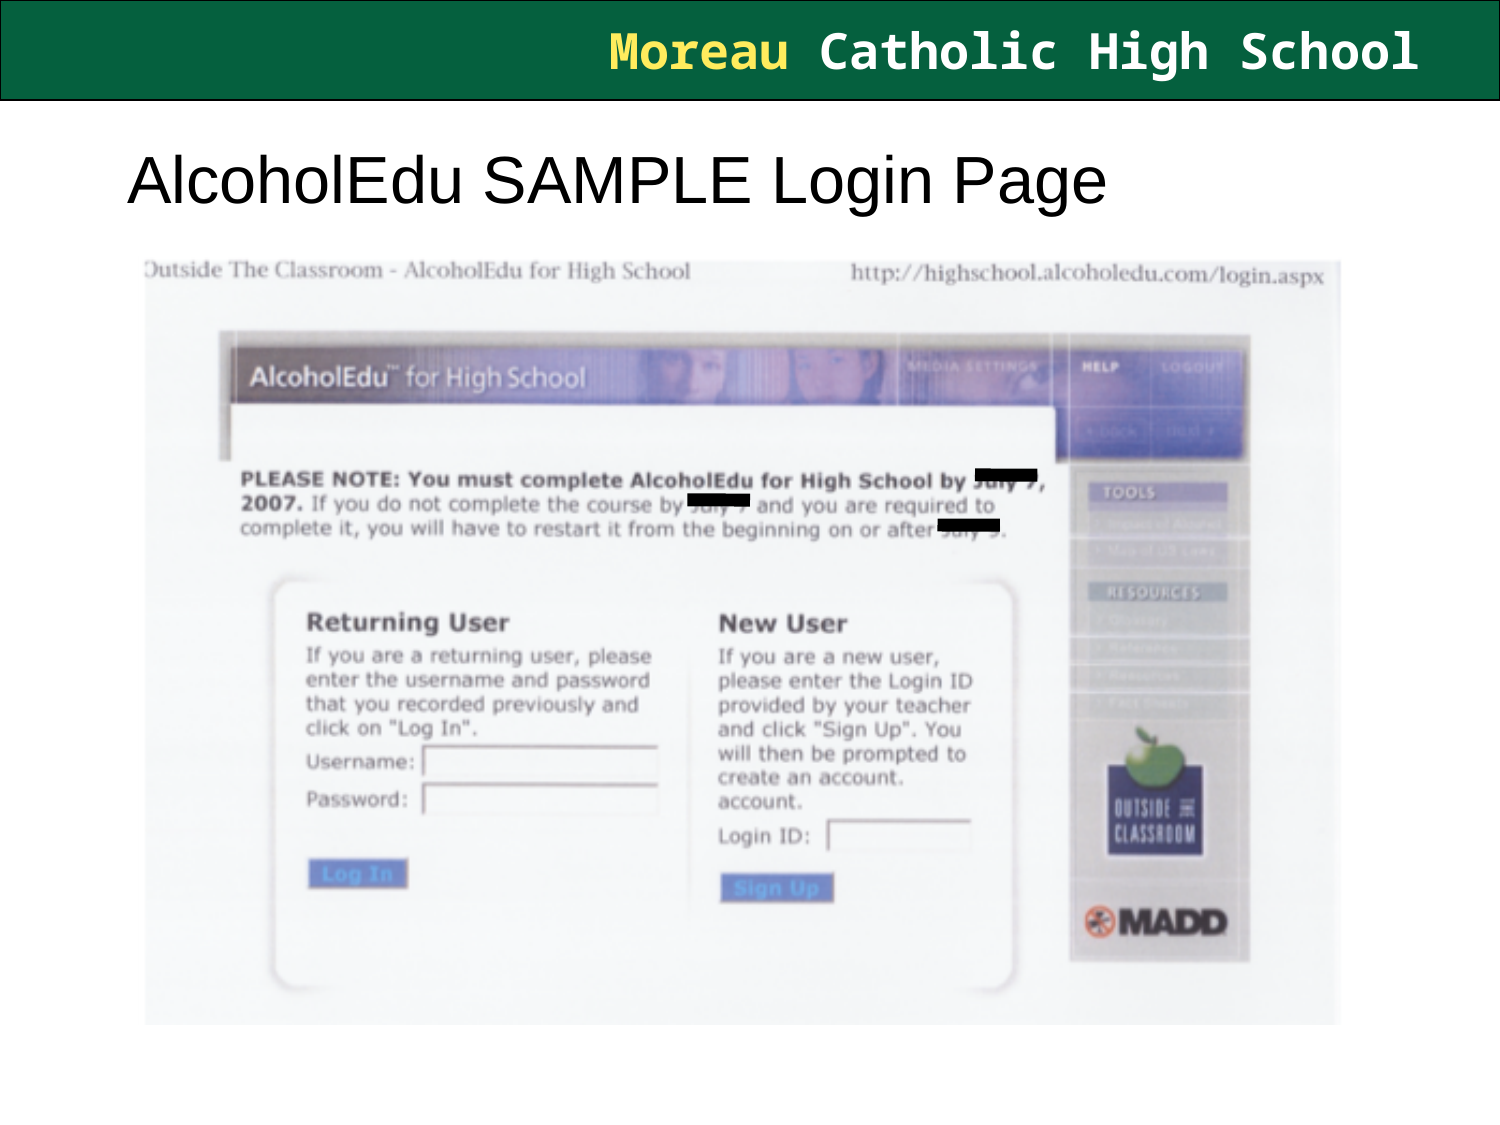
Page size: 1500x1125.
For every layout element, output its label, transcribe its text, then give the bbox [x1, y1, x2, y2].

picture [137, 256, 1351, 1026]
text_box AlcoholEdu SAMPLE Login Page [112, 129, 1400, 225]
